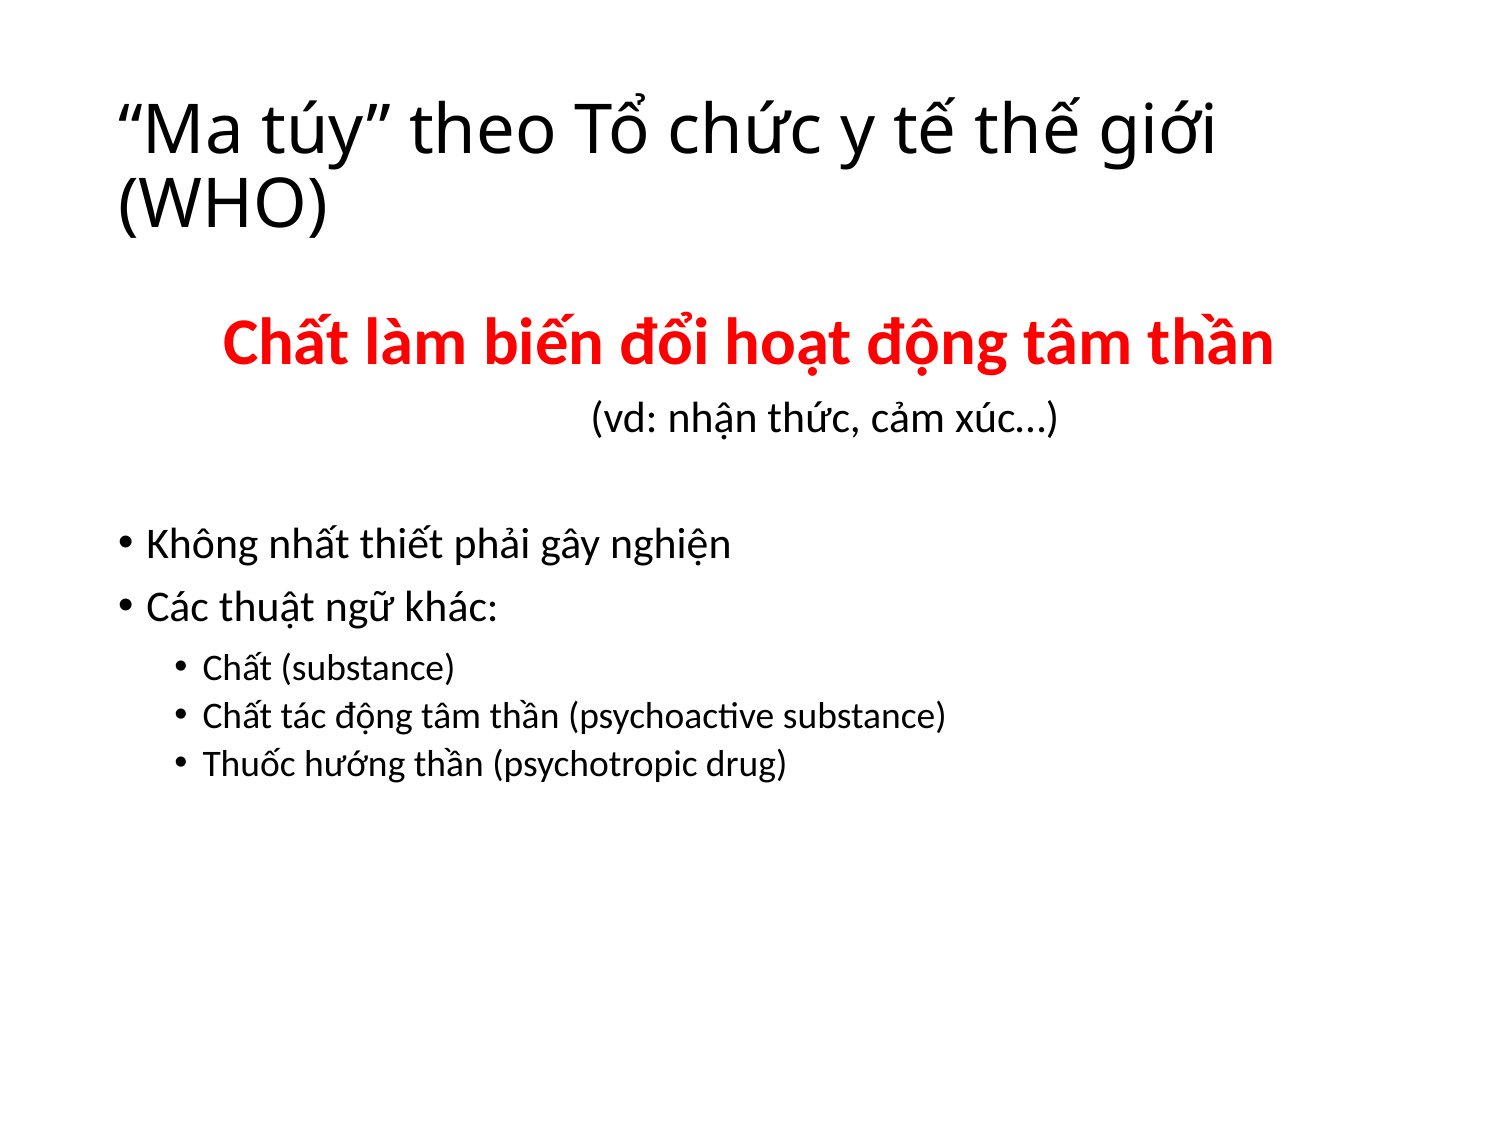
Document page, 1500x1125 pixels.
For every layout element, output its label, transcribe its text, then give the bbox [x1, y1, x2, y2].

list Chất làm biến đổi hoạt động tâm thần (vd: nhận thức, cảm xúc…) Không nhất thiết phải gây nghiện Các thuật ngữ khác: Chất (substance) Chất tác động tâm thần (psychoactive substance) Thuốc hướng thần (psychotropic drug) [103, 299, 1397, 1014]
title “Ma túy” theo Tổ chức y tế thế giới (WHO) [103, 59, 1397, 278]
